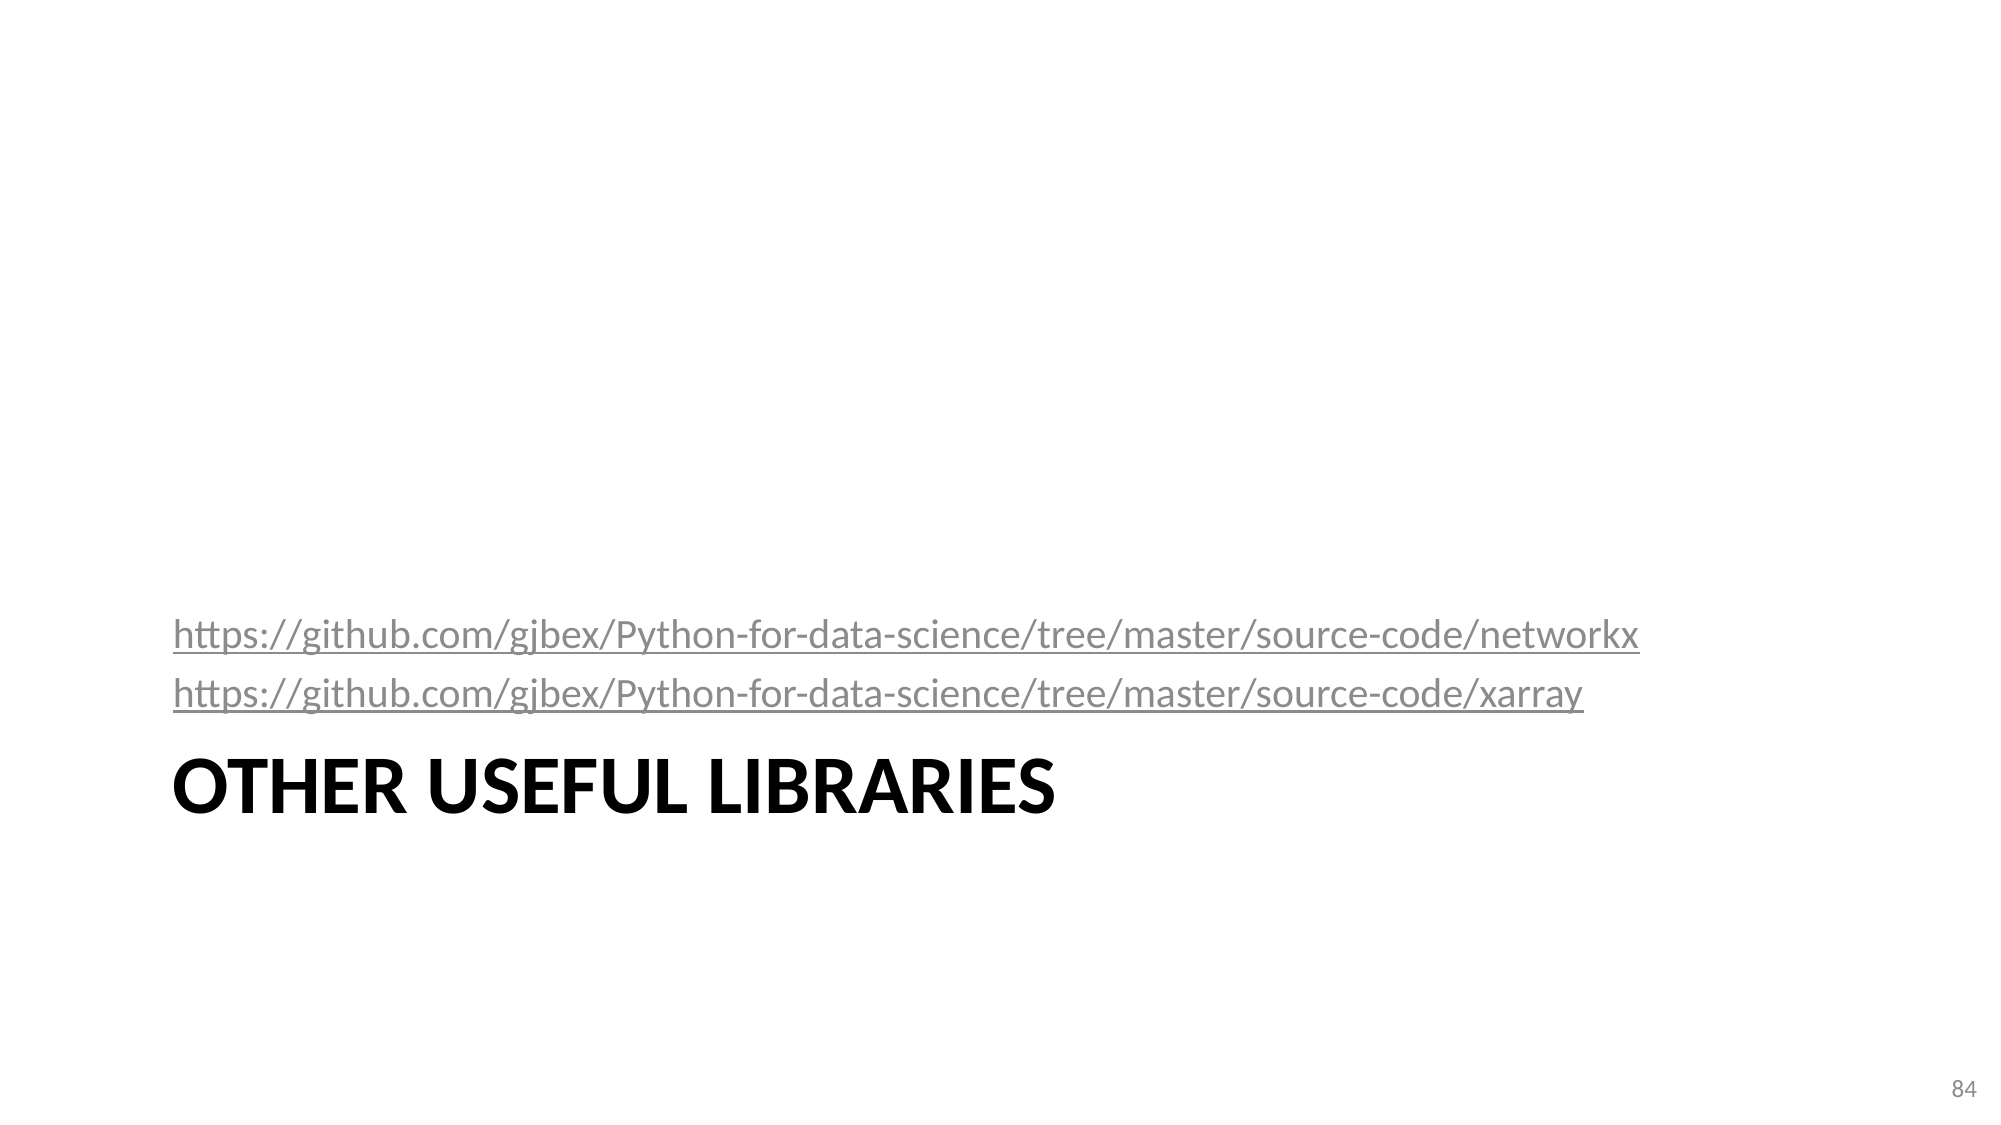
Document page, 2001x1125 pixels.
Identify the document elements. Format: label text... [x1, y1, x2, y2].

list https://github.com/gjbex/Python-for-data-science/tree/master/source-code/networkx https://github.com/gjbex/Python-for-data-science/tree/master/source-code/xarray [157, 476, 1858, 723]
title Other useful libraries [157, 723, 1858, 947]
slide_number 84 [1525, 1057, 1993, 1118]
